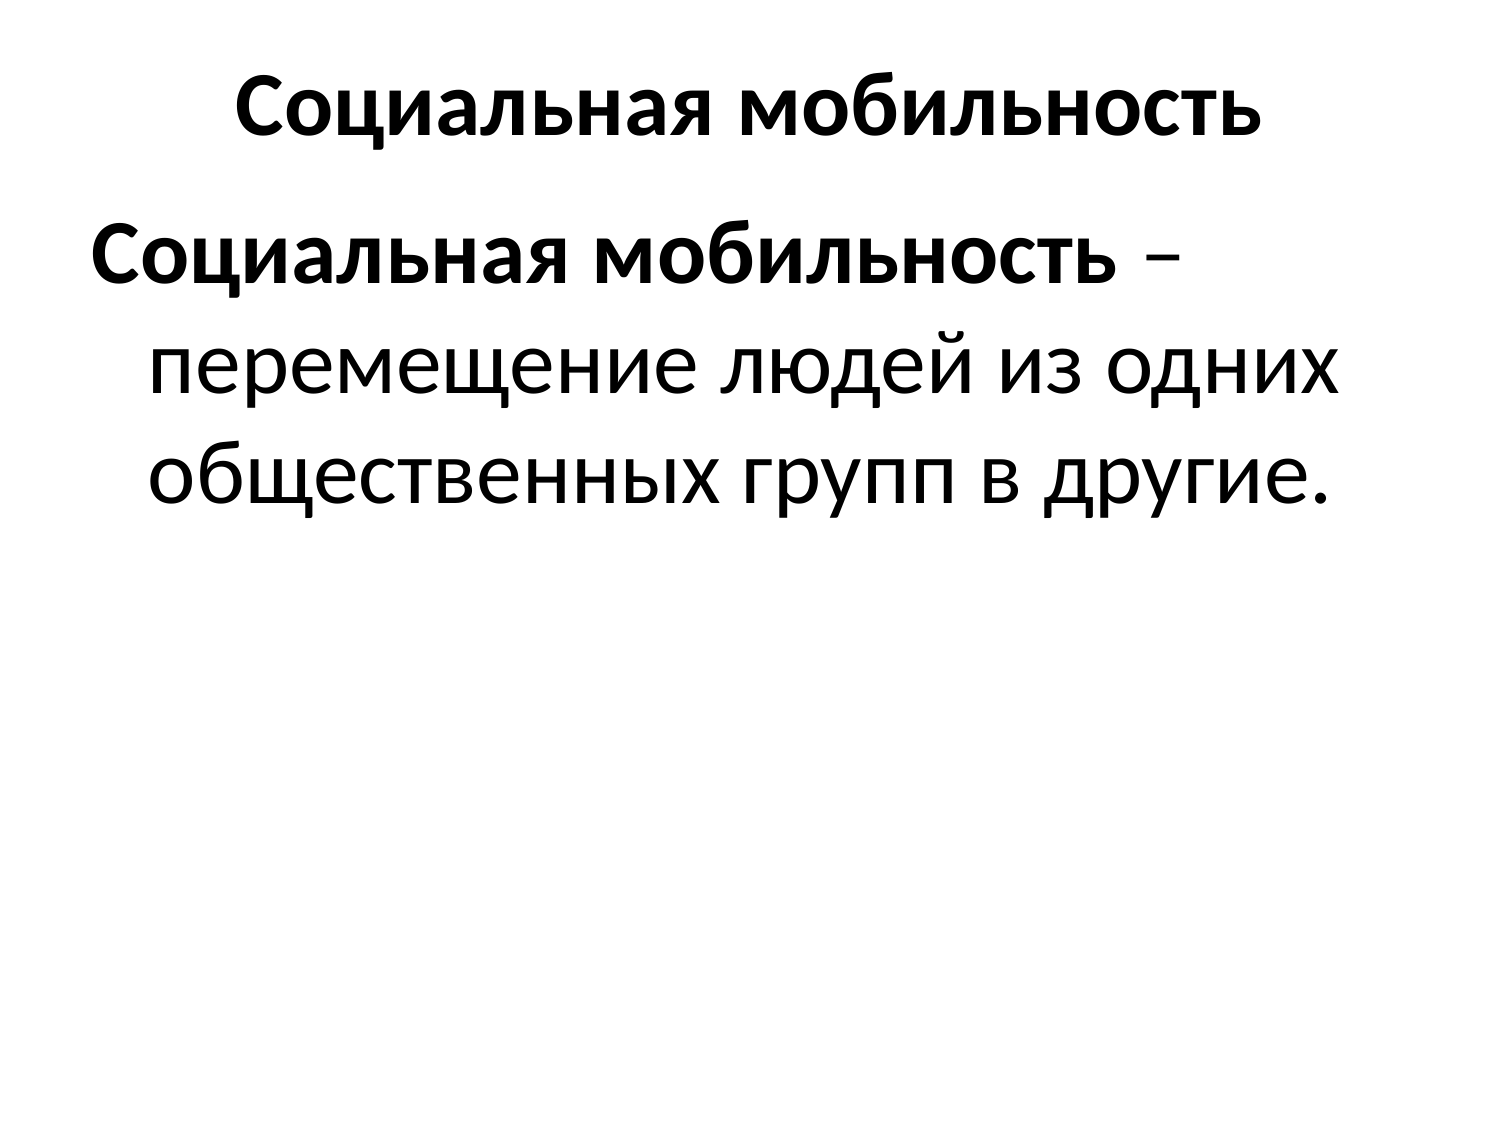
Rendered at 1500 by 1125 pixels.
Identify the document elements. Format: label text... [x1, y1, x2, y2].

title Социальная мобильность [75, 45, 1425, 173]
list Социальная мобильность – перемещение людей из одних общественных групп в другие. [76, 184, 1427, 1010]
